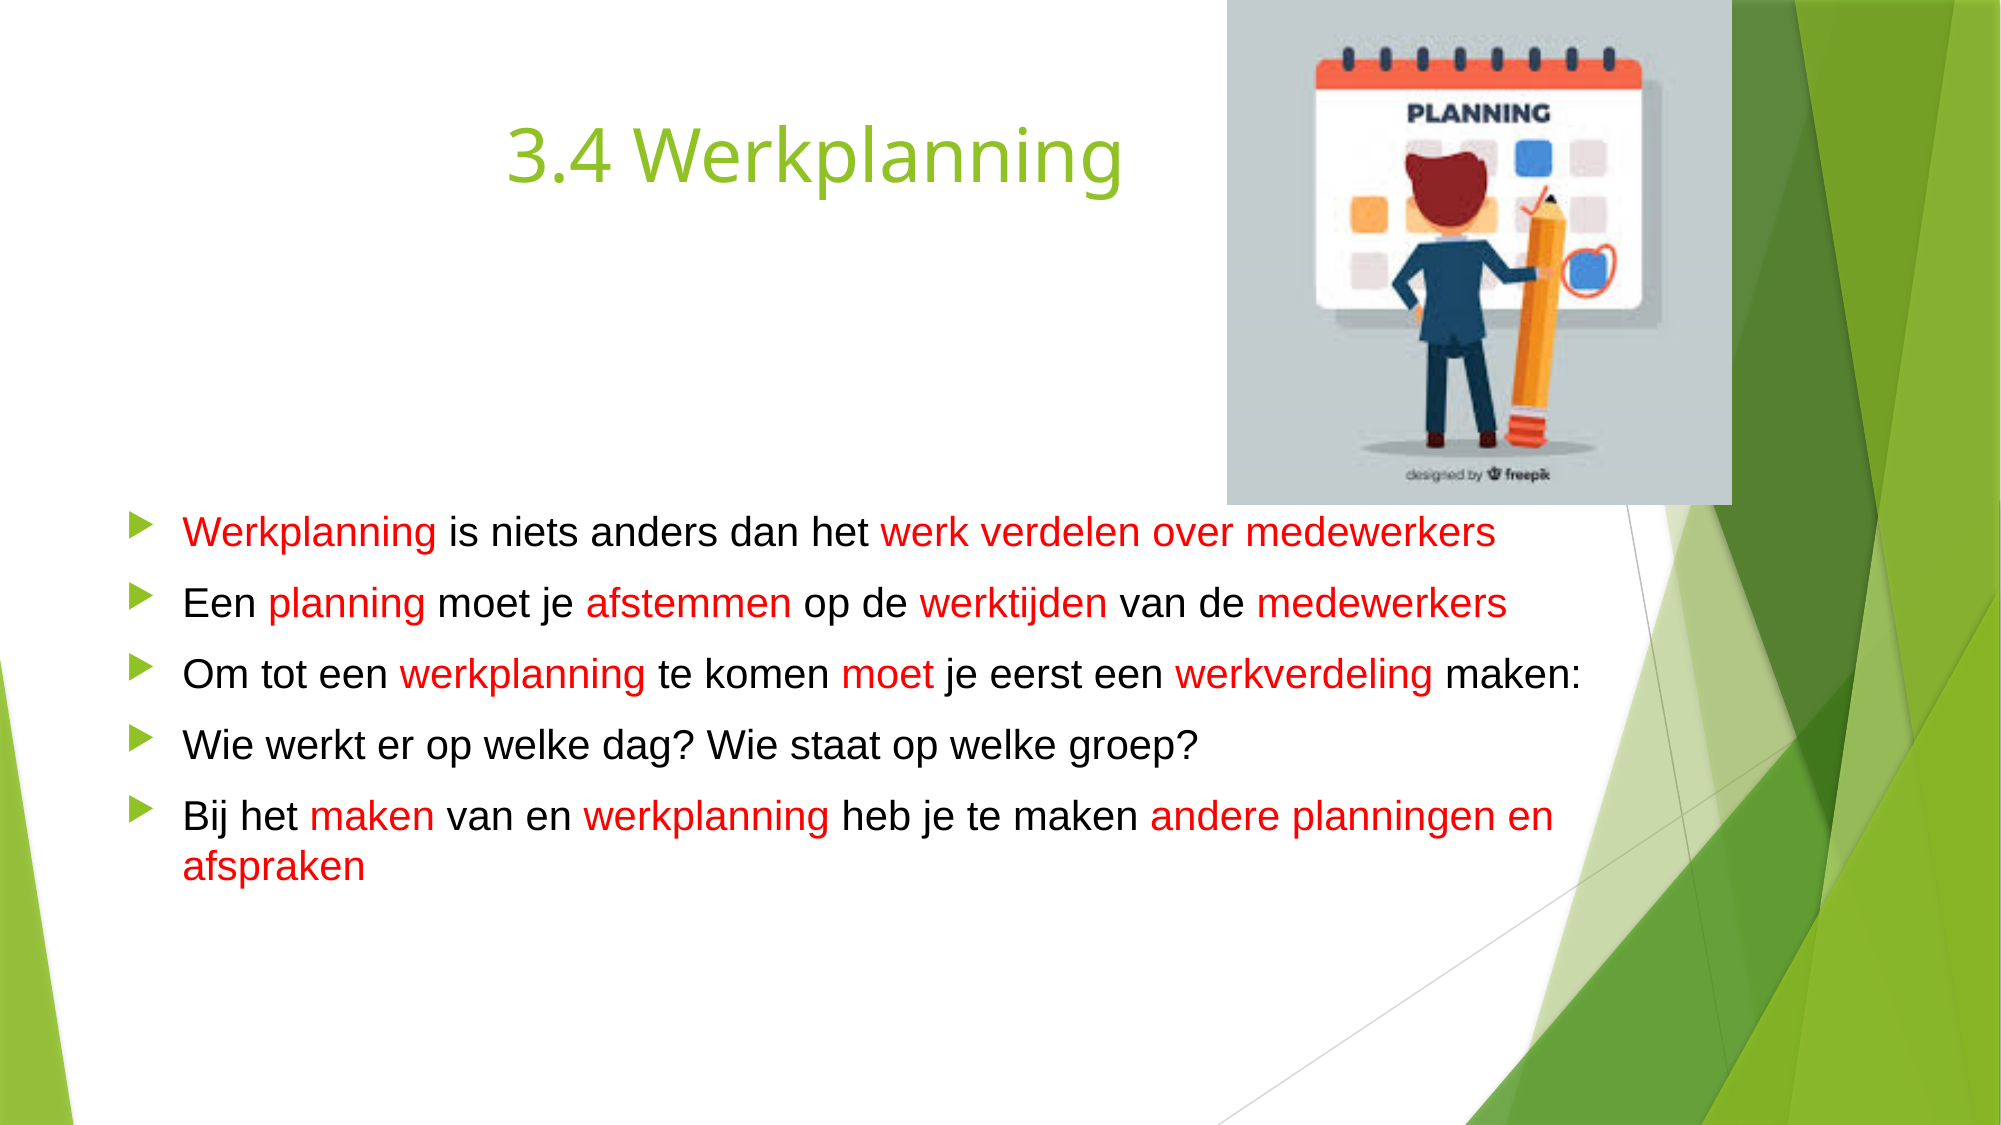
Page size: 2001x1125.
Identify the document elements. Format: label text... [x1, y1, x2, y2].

list Werkplanning is niets anders dan het werk verdelen over medewerkers Een planning moet je afstemmen op de werktijden van de medewerkers Om tot een werkplanning te komen moet je eerst een werkverdeling maken: Wie werkt er op welke dag? Wie staat op welke groep? Bij het maken van en werkplanning heb je te maken andere planningen en afspraken [111, 497, 1612, 991]
picture [1227, 0, 1732, 505]
title 3.4 Werkplanning [111, 99, 1222, 317]
